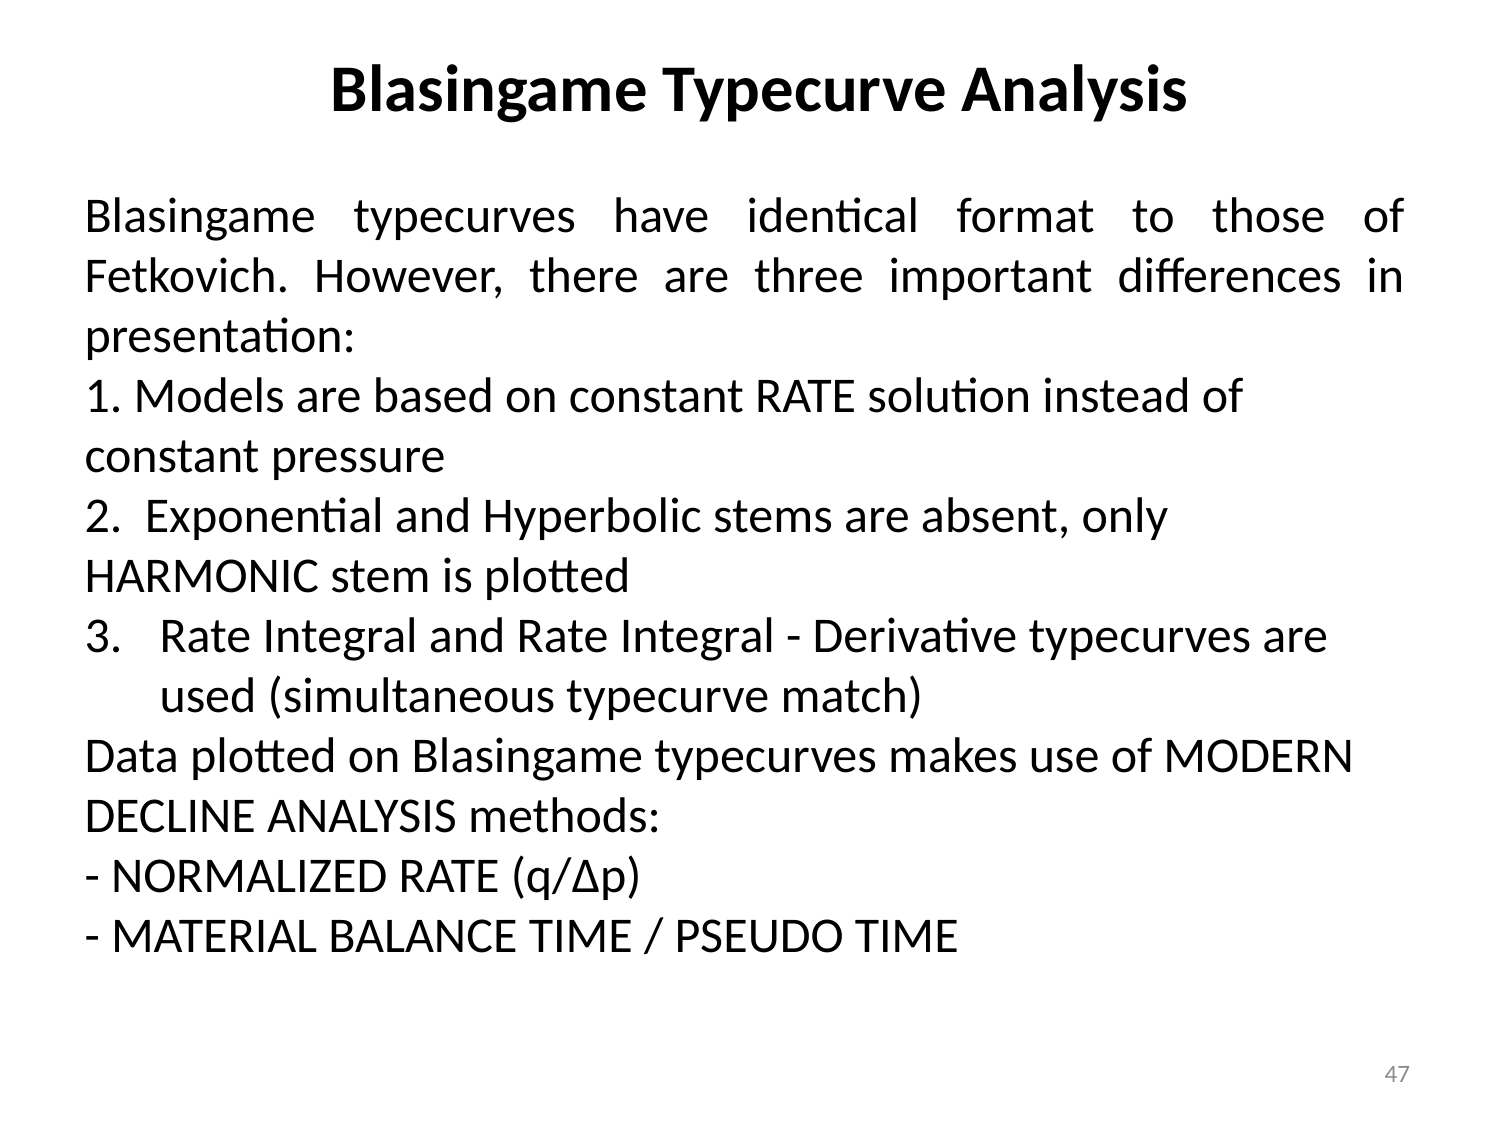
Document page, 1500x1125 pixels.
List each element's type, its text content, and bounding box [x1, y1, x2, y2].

text_box Blasingame Typecurve Analysis [315, 37, 1205, 133]
slide_number 47 [1074, 1042, 1425, 1103]
text_box Blasingame typecurves have identical format to those of Fetkovich. However, there are three important differences in presentation: 1. Models are based on constant RATE solution instead of constant pressure 2. Exponential and Hyperbolic stems are absent, only HARMONIC stem is plotted Rate Integral and Rate Integral - Derivative typecurves are used (simultaneous typecurve match) Data plotted on Blasingame typecurves makes use of MODERN DECLINE ANALYSIS methods: - NORMALIZED RATE (q/Δp) - MATERIAL BALANCE TIME / PSEUDO TIME [69, 174, 1420, 970]
